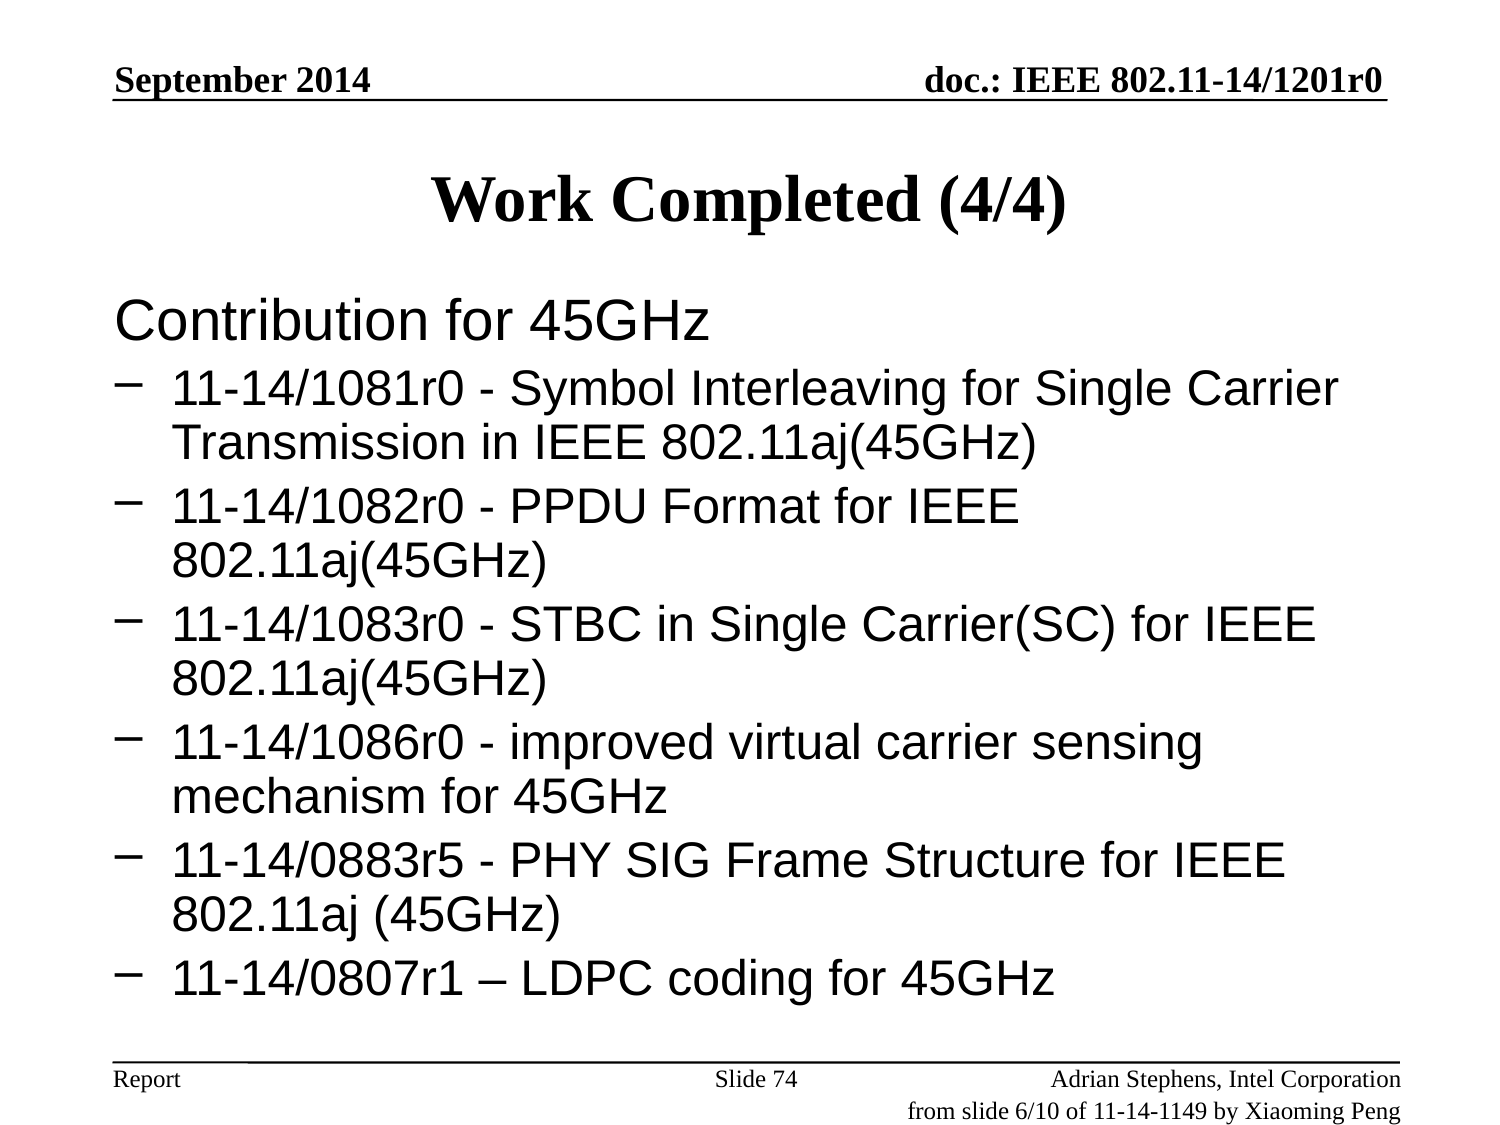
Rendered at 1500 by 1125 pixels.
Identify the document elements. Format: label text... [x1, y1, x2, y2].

slide_number Slide 74 [712, 1061, 800, 1087]
text_box from slide 6/10 of 11-14-1149 by Xiaoming Peng [343, 1087, 1417, 1125]
title Work Completed (4/4) [112, 112, 1388, 275]
list Contribution for 45GHz 11-14/1081r0 - Symbol Interleaving for Single Carrier Transmission in IEEE 802.11aj(45GHz) 11-14/1082r0 - PPDU Format for IEEE 802.11aj(45GHz) 11-14/1083r0 - STBC in Single Carrier(SC) for IEEE 802.11aj(45GHz) 11-14/1086r0 - improved virtual carrier sensing mechanism for 45GHz 11-14/0883r5 - PHY SIG Frame Structure for IEEE 802.11aj (45GHz) 11-14/0807r1 – LDPC coding for 45GHz [99, 275, 1400, 1050]
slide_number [114, 54, 374, 101]
footer Adrian Stephens, Intel Corporation [862, 1061, 1402, 1087]
